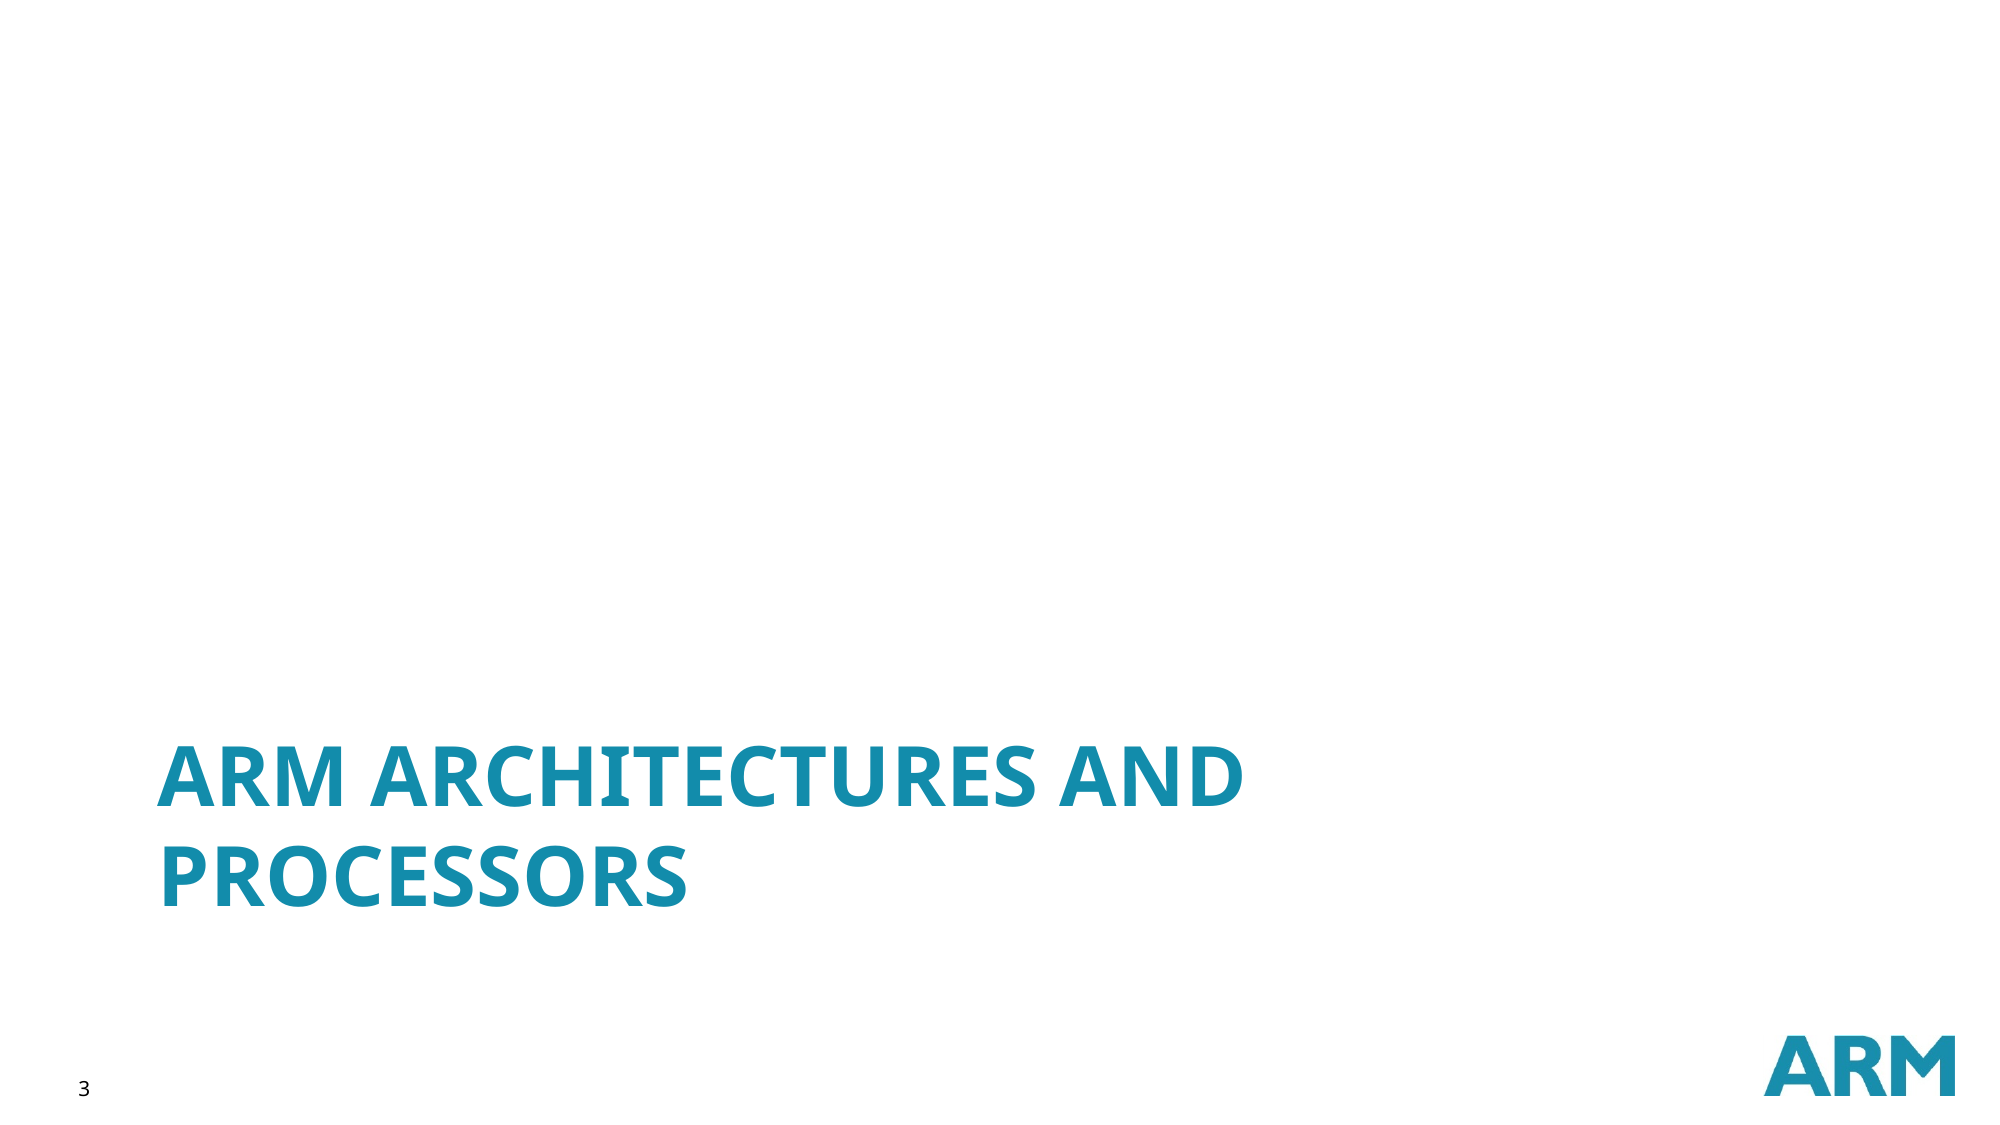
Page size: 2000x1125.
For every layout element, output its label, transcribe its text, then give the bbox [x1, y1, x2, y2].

picture [1763, 1035, 1955, 1096]
title ARM Architectures and Processors [157, 722, 1858, 947]
